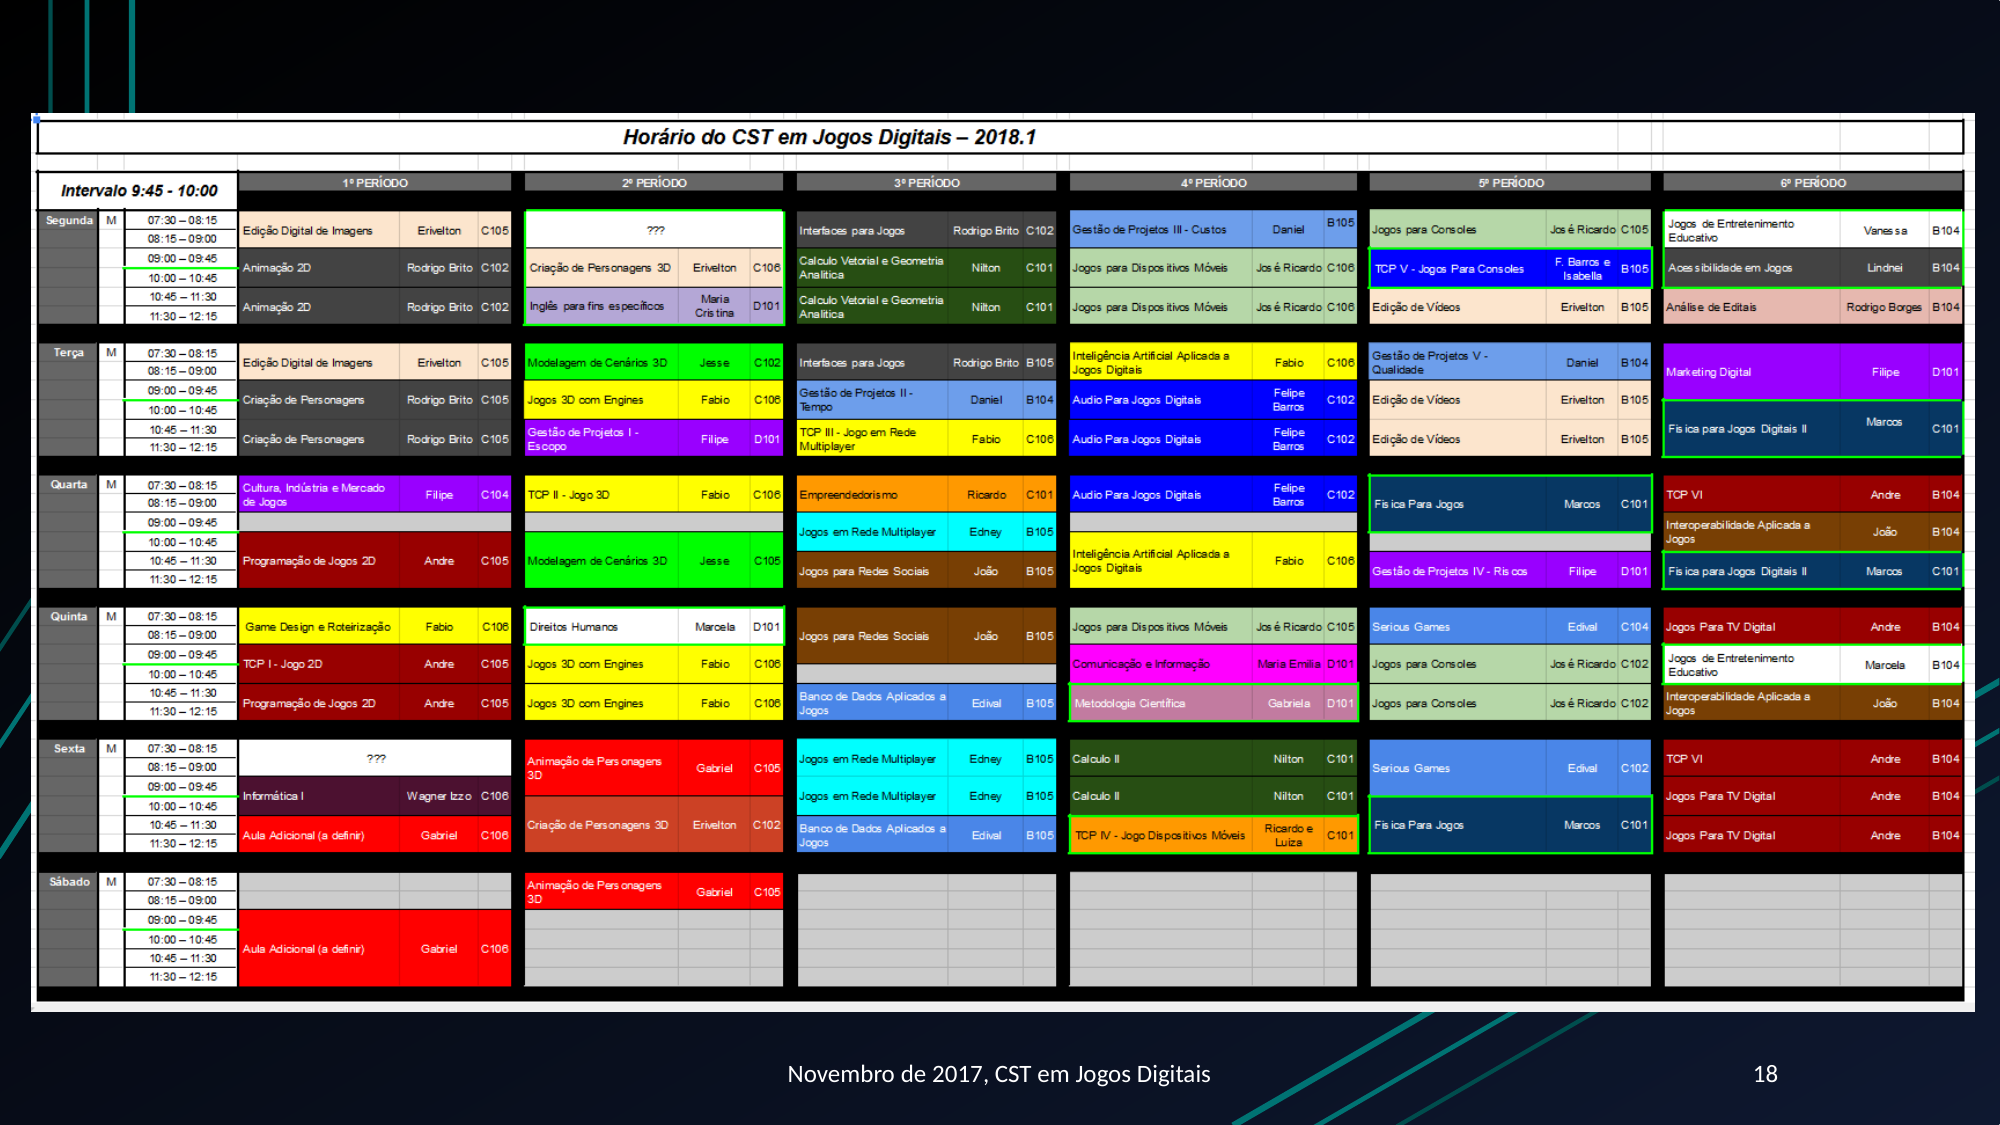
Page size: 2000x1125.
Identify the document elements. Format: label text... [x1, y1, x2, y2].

picture [30, 113, 1975, 1012]
footer Novembro de 2017, CST em Jogos Digitais [566, 1042, 1433, 1103]
slide_number 18 [1732, 1042, 1900, 1103]
